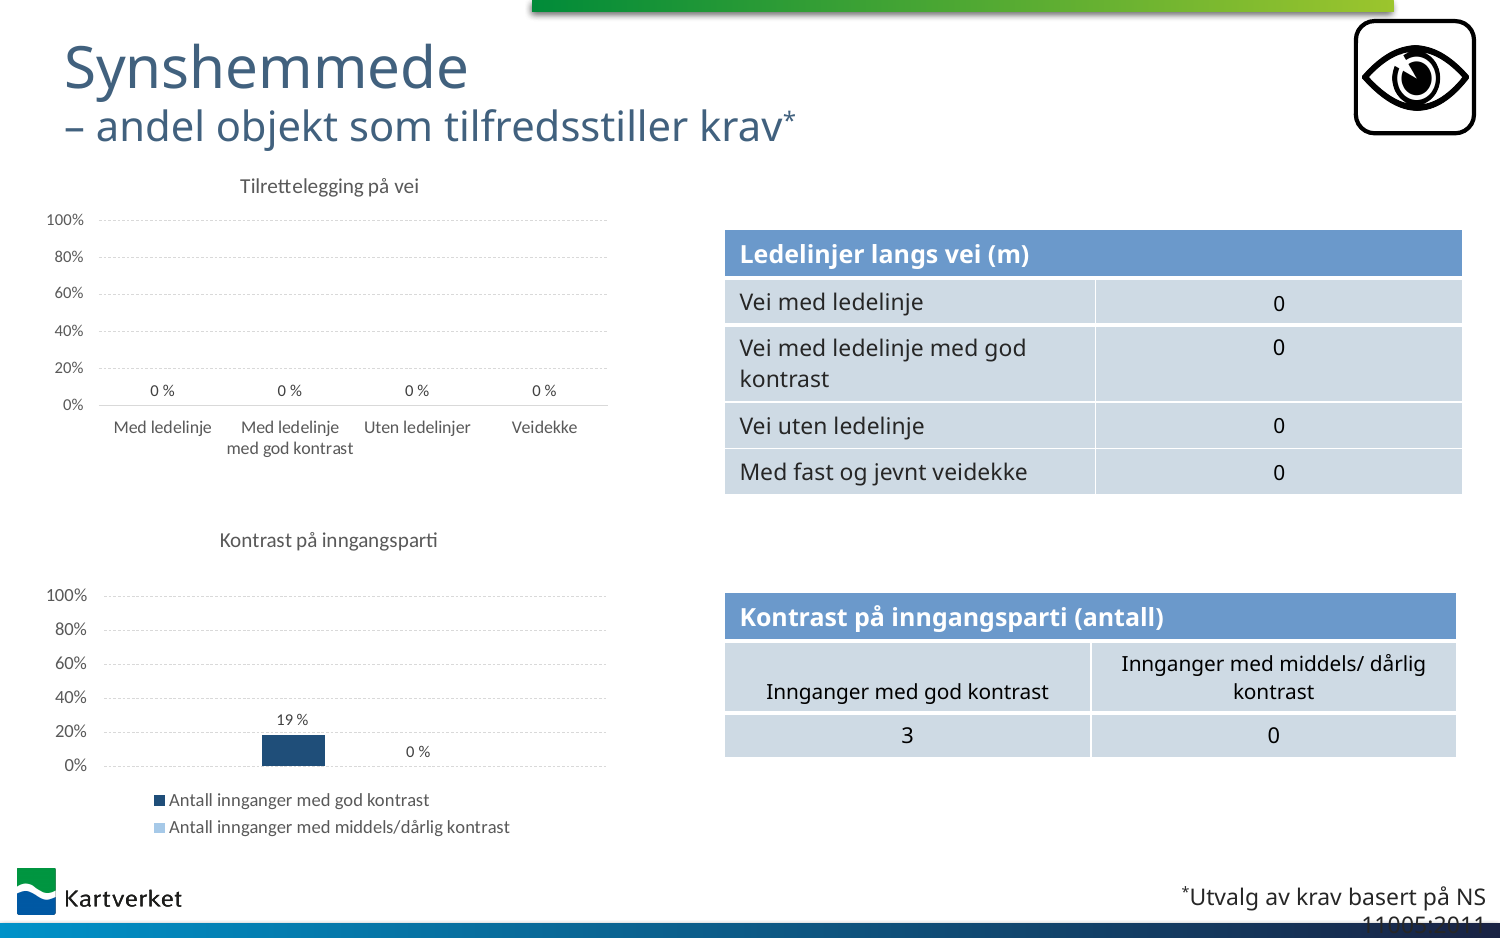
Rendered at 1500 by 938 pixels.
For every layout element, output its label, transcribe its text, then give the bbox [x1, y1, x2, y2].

table_cell Innganger med god kontrast [725, 643, 1090, 711]
text_box Synshemmede – andel objekt som tilfredsstiller krav* [49, 24, 1431, 158]
table_header Kontrast på inngangsparti (antall) [725, 593, 1456, 639]
table_cell 0 [1096, 280, 1462, 323]
table_cell 0 [1096, 449, 1462, 494]
table_cell 0 [1096, 403, 1462, 448]
table_cell 3 [725, 715, 1090, 757]
picture [41, 166, 618, 492]
table_cell Vei med ledelinje [725, 280, 1095, 323]
table_cell Med fast og jevnt veidekke [725, 449, 1095, 494]
text_box *Utvalg av krav basert på NS 11005:2011 [1068, 873, 1500, 938]
table_cell 0 [1092, 715, 1456, 757]
picture [41, 520, 617, 846]
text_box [1355, 20, 1475, 134]
table_cell Vei med ledelinje med god kontrast [725, 327, 1095, 401]
table_header Ledelinjer langs vei (m) [725, 230, 1462, 276]
table_cell Innganger med middels/ dårlig kontrast [1092, 643, 1456, 711]
table_cell Vei uten ledelinje [725, 403, 1095, 448]
table_cell 0 [1096, 327, 1462, 401]
